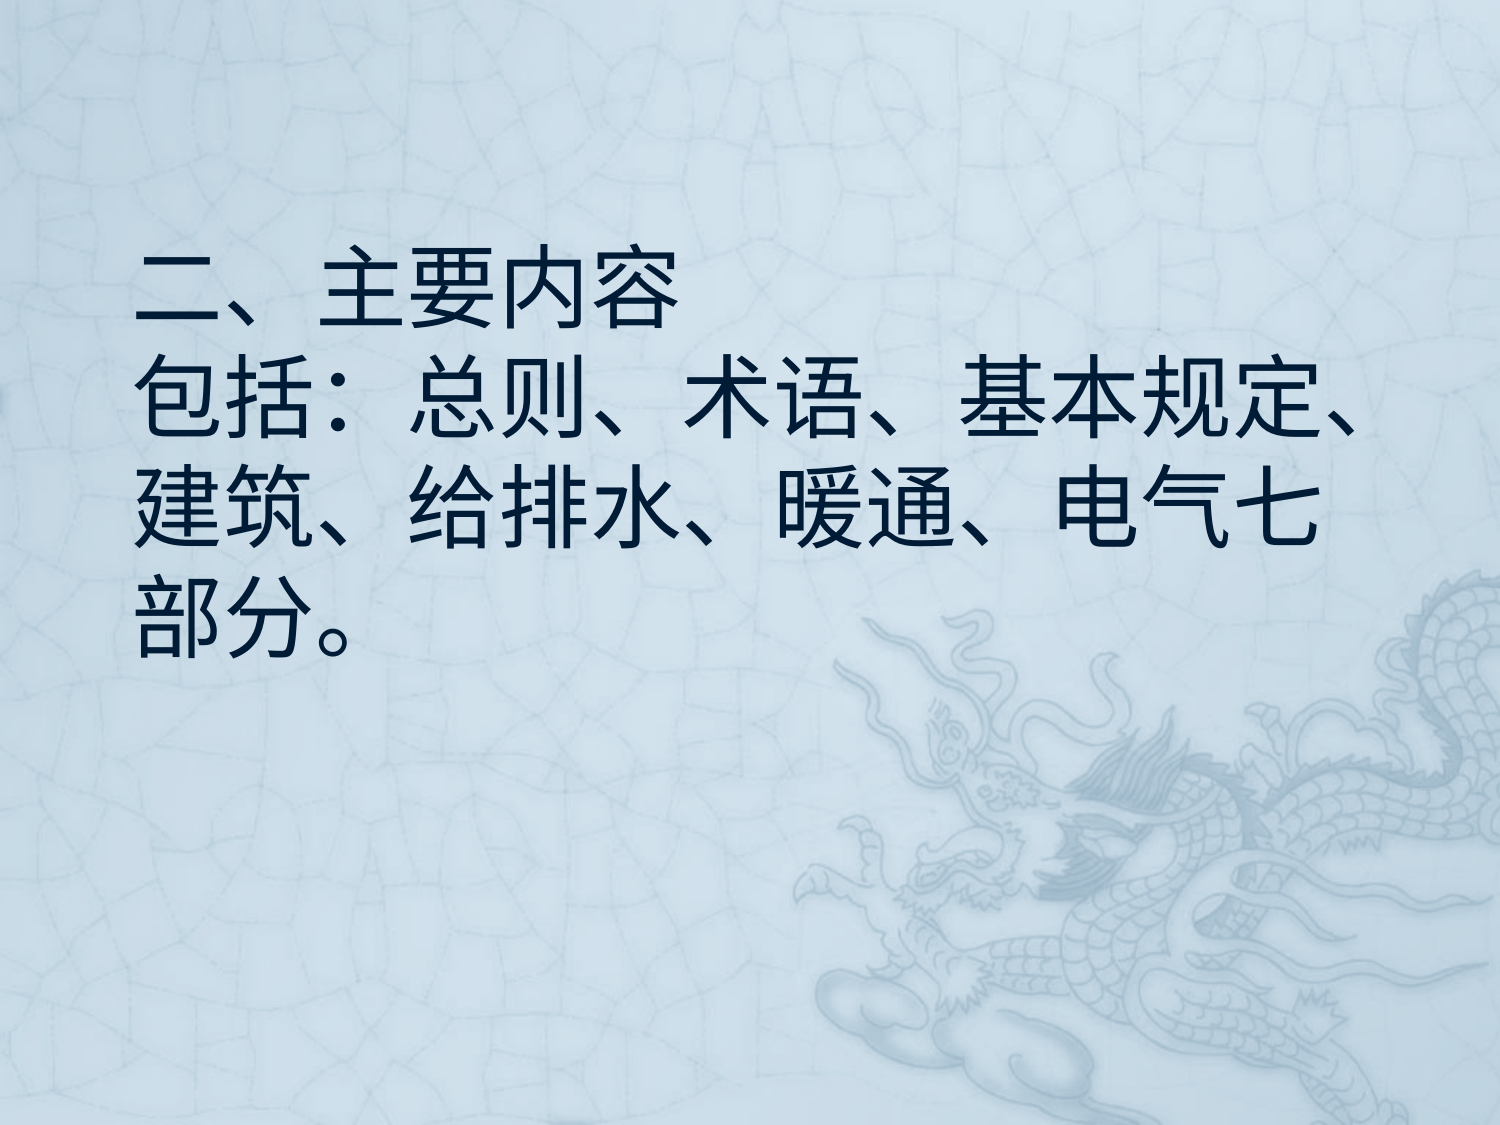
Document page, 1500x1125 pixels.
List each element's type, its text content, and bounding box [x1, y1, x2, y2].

title 二、主要内容 包括：总则、术语、基本规定、建筑、给排水、暖通、电气七部分。 [117, 222, 1393, 447]
